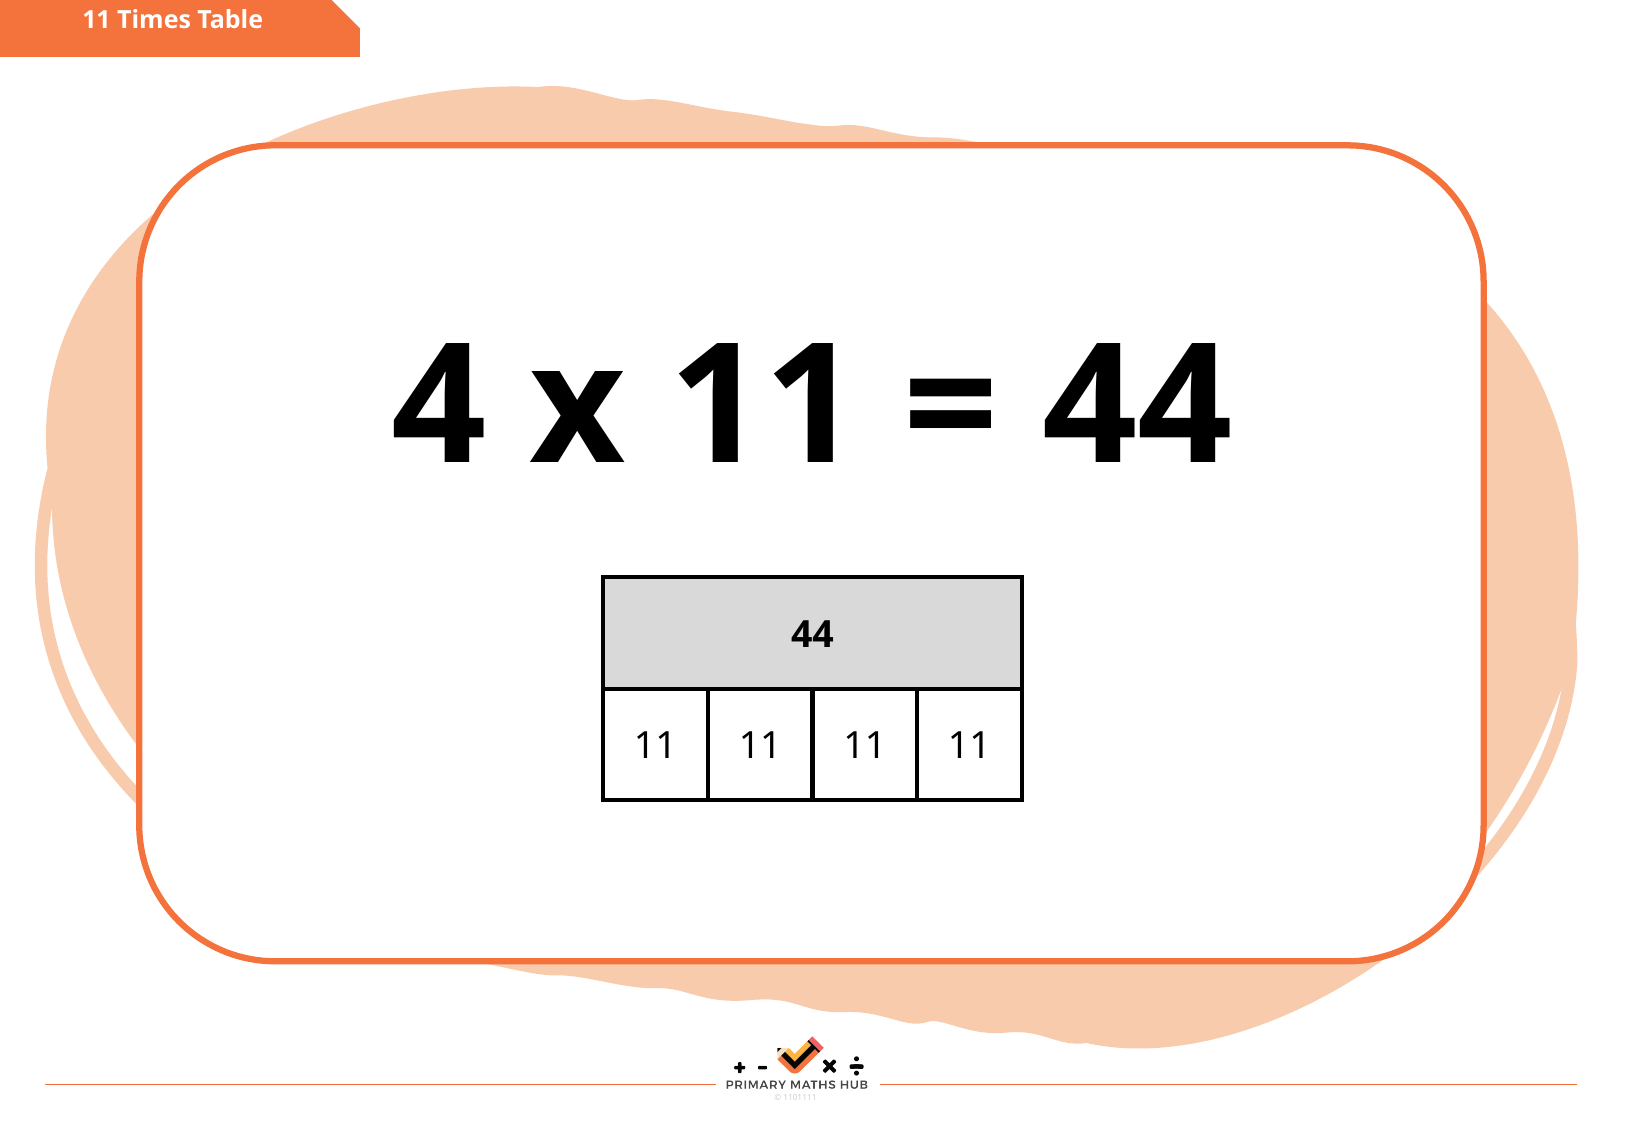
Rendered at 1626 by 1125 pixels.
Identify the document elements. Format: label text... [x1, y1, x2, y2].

table_header 44 [605, 579, 1020, 687]
table_cell 11 [815, 691, 915, 798]
text_box © 1101111 [720, 1084, 870, 1110]
picture [722, 1034, 872, 1094]
text_box [496, 960, 1374, 1044]
text_box 4 x 11 = 44 [140, 288, 1485, 503]
text_box [273, 91, 956, 144]
table_cell 11 [710, 691, 810, 798]
text_box [138, 144, 1485, 963]
table_cell 11 [605, 691, 706, 798]
text_box [1479, 300, 1579, 867]
text_box 11 Times Table [0, 0, 361, 58]
table_cell 11 [919, 691, 1020, 798]
text_box [39, 214, 155, 799]
